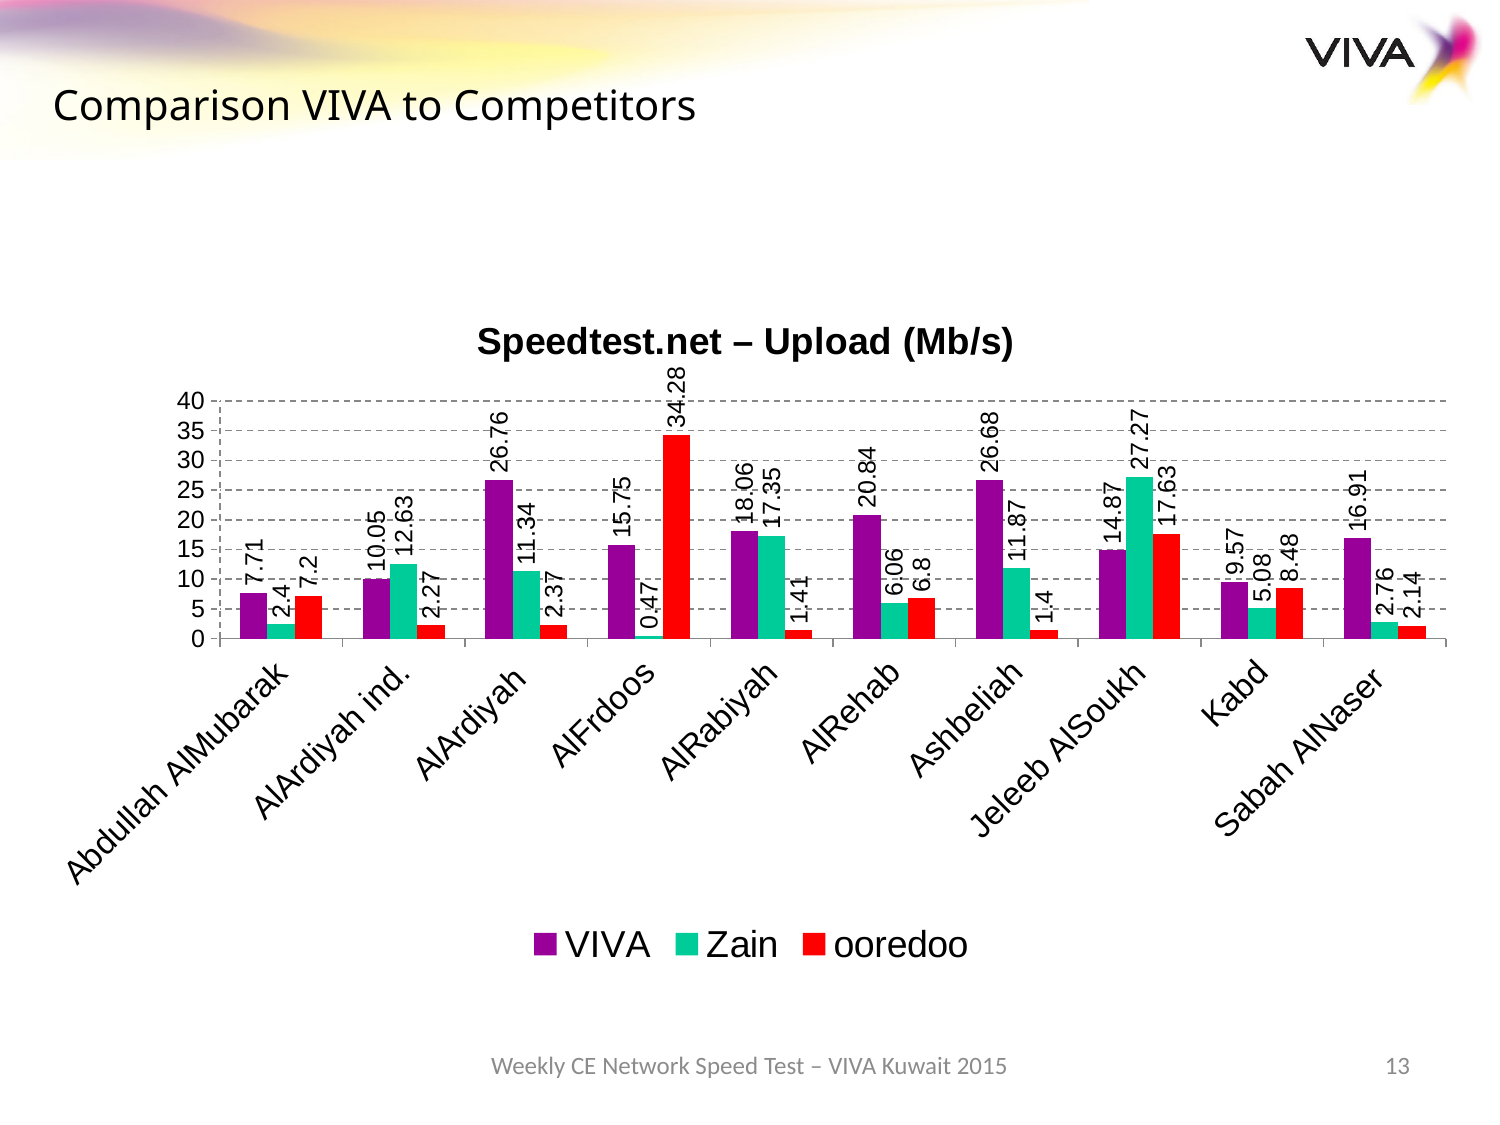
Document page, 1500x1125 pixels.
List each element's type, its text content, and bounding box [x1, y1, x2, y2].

text_box 13 [1074, 1042, 1425, 1103]
picture [1300, 12, 1485, 105]
text_box Comparison VIVA to Competitors [37, 24, 1278, 184]
text_box Weekly CE Network Speed Test – VIVA Kuwait 2015 [205, 1042, 1074, 1103]
picture [0, 0, 1089, 160]
chart [27, 287, 1476, 974]
